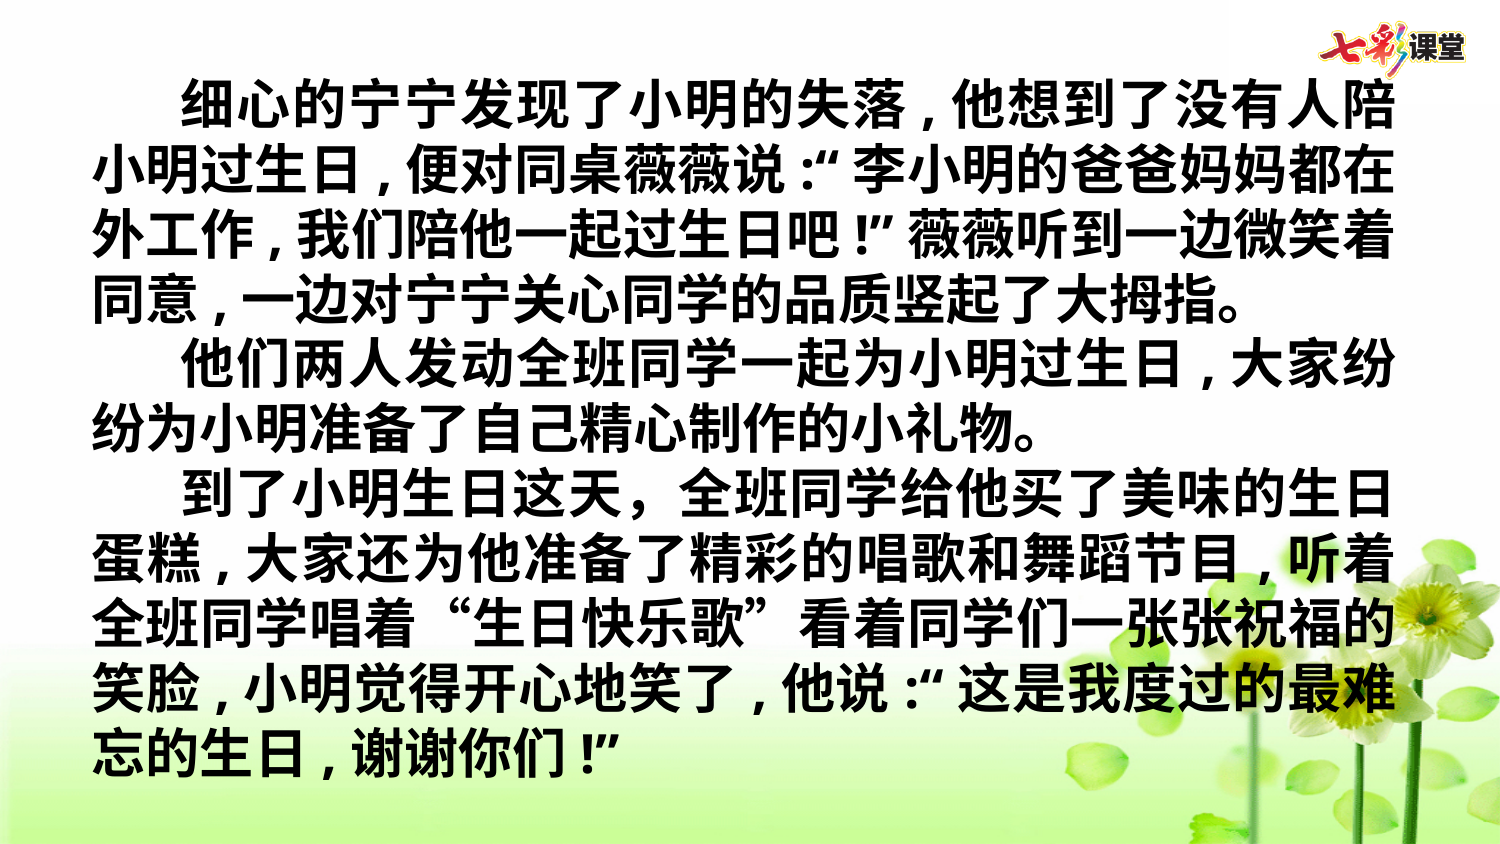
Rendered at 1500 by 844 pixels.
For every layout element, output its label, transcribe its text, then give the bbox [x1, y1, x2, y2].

picture [0, 0, 1500, 844]
text_box 细心的宁宁发现了小明的失落,他想到了没有人陪小明过生日,便对同桌薇薇说:“李小明的爸爸妈妈都在外工作,我们陪他一起过生日吧!”薇薇听到一边微笑着同意,一边对宁宁关心同学的品质竖起了大拇指。 他们两人发动全班同学一起为小明过生日,大家纷纷为小明准备了自己精心制作的小礼物。 到了小明生日这天，全班同学给他买了美味的生日蛋糕,大家还为他准备了精彩的唱歌和舞蹈节目,听着全班同学唱着“生日快乐歌”看着同学们一张张祝福的笑脸,小明觉得开心地笑了,他说:“这是我度过的最难忘的生日,谢谢你们!” [76, 62, 1412, 792]
